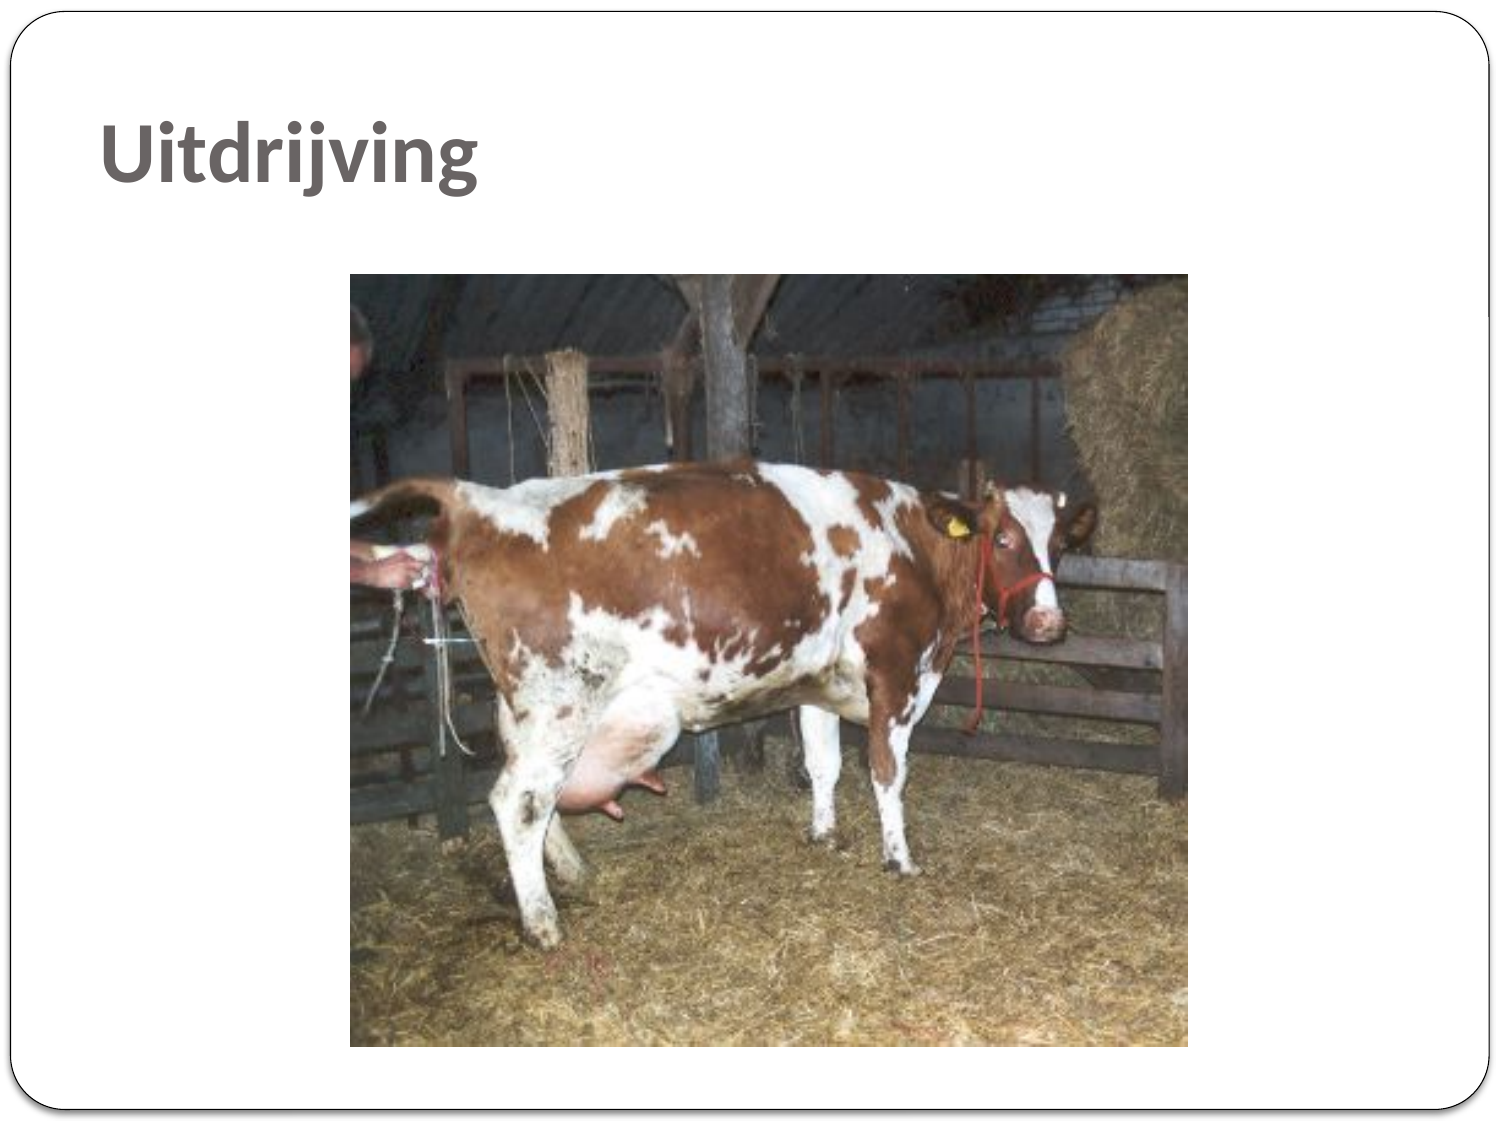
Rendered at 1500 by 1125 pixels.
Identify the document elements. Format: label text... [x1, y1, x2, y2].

title Uitdrijving [84, 87, 1496, 216]
picture [349, 274, 1188, 1047]
